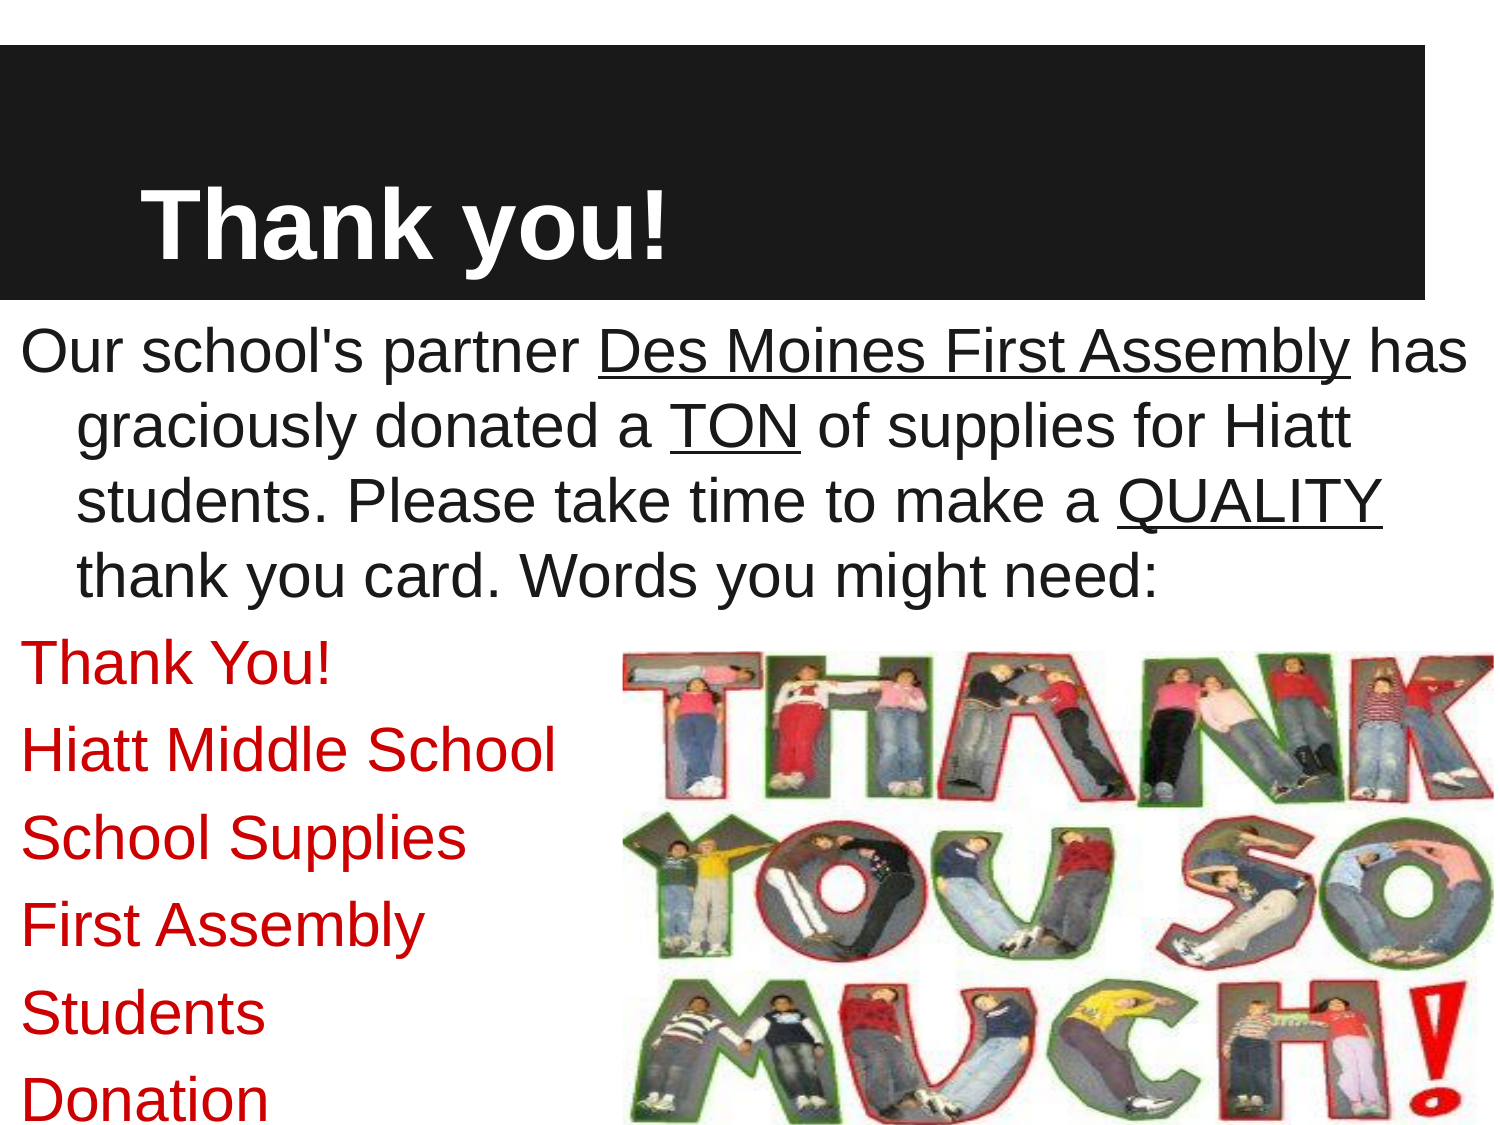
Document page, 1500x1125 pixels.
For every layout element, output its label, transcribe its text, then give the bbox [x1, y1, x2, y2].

title Thank you! [75, 76, 1425, 294]
list Our school's partner Des Moines First Assembly has graciously donated a TON of supplies for Hiatt students. Please take time to make a QUALITY thank you card. Words you might need: Thank You! Hiatt Middle School School Supplies First Assembly Students Donation [5, 294, 1495, 1125]
text_box [622, 651, 1494, 1125]
